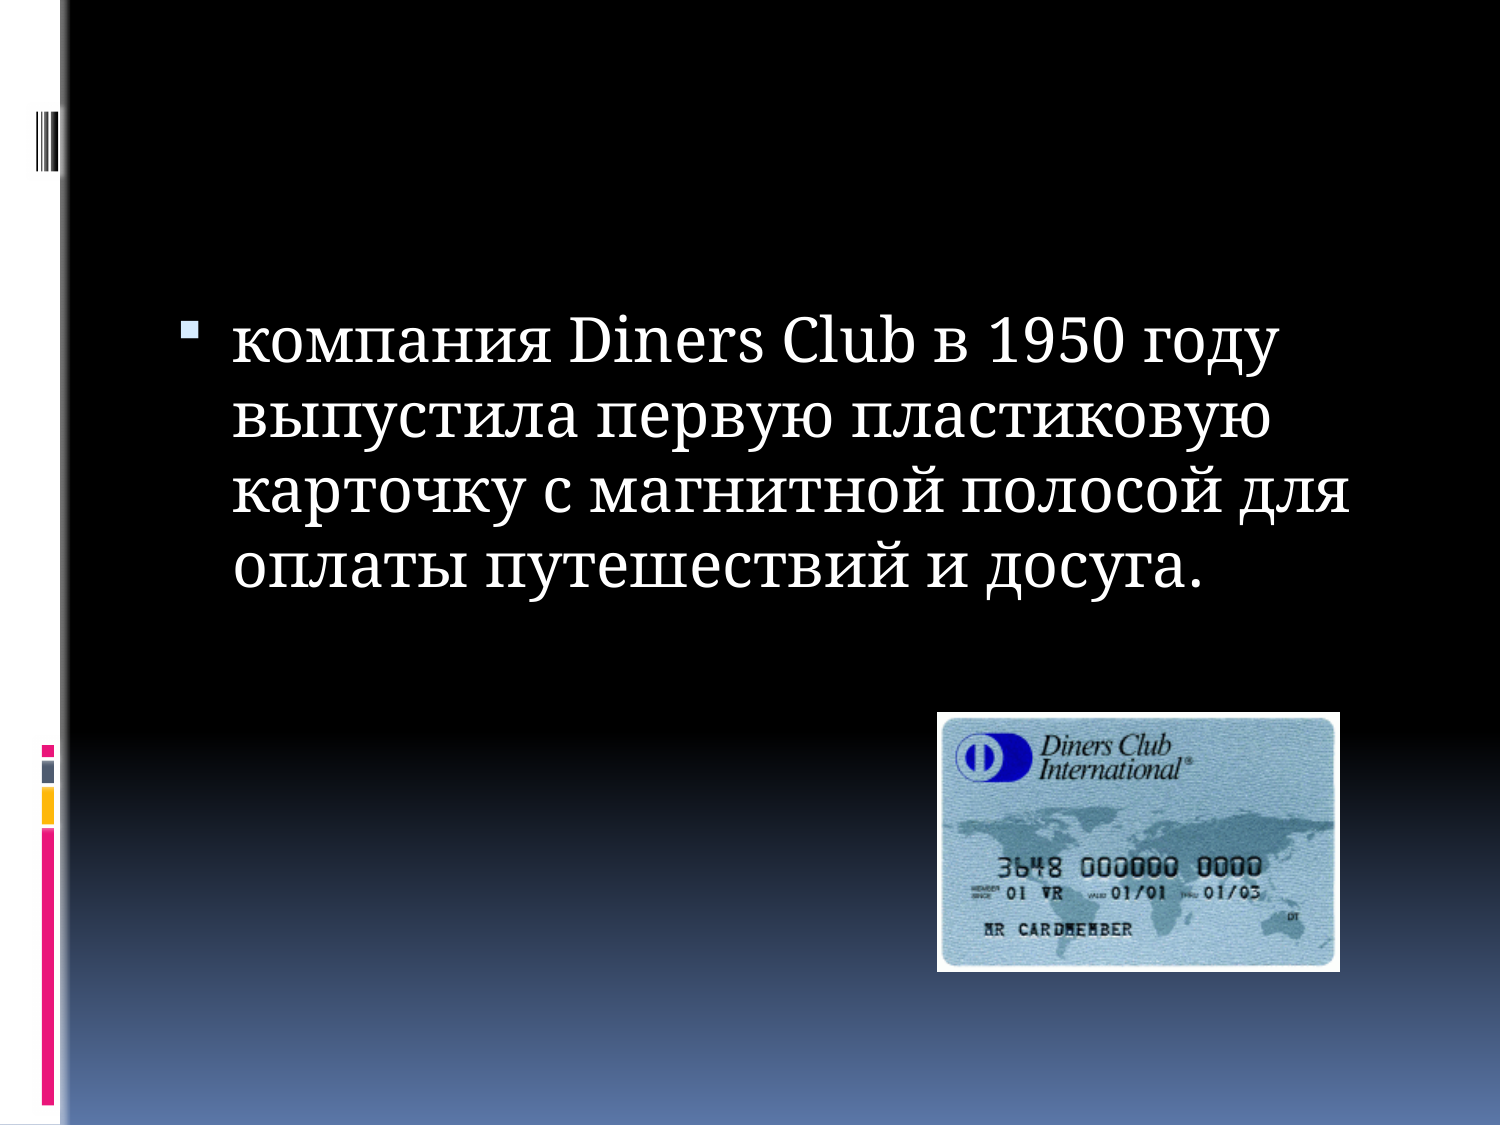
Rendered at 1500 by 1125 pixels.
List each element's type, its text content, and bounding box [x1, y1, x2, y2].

picture [936, 711, 1340, 973]
list компания Diners Club в 1950 году выпустила первую пластиковую карточку с магнитной полосой для оплаты путешествий и досуга. [150, 292, 1425, 1043]
